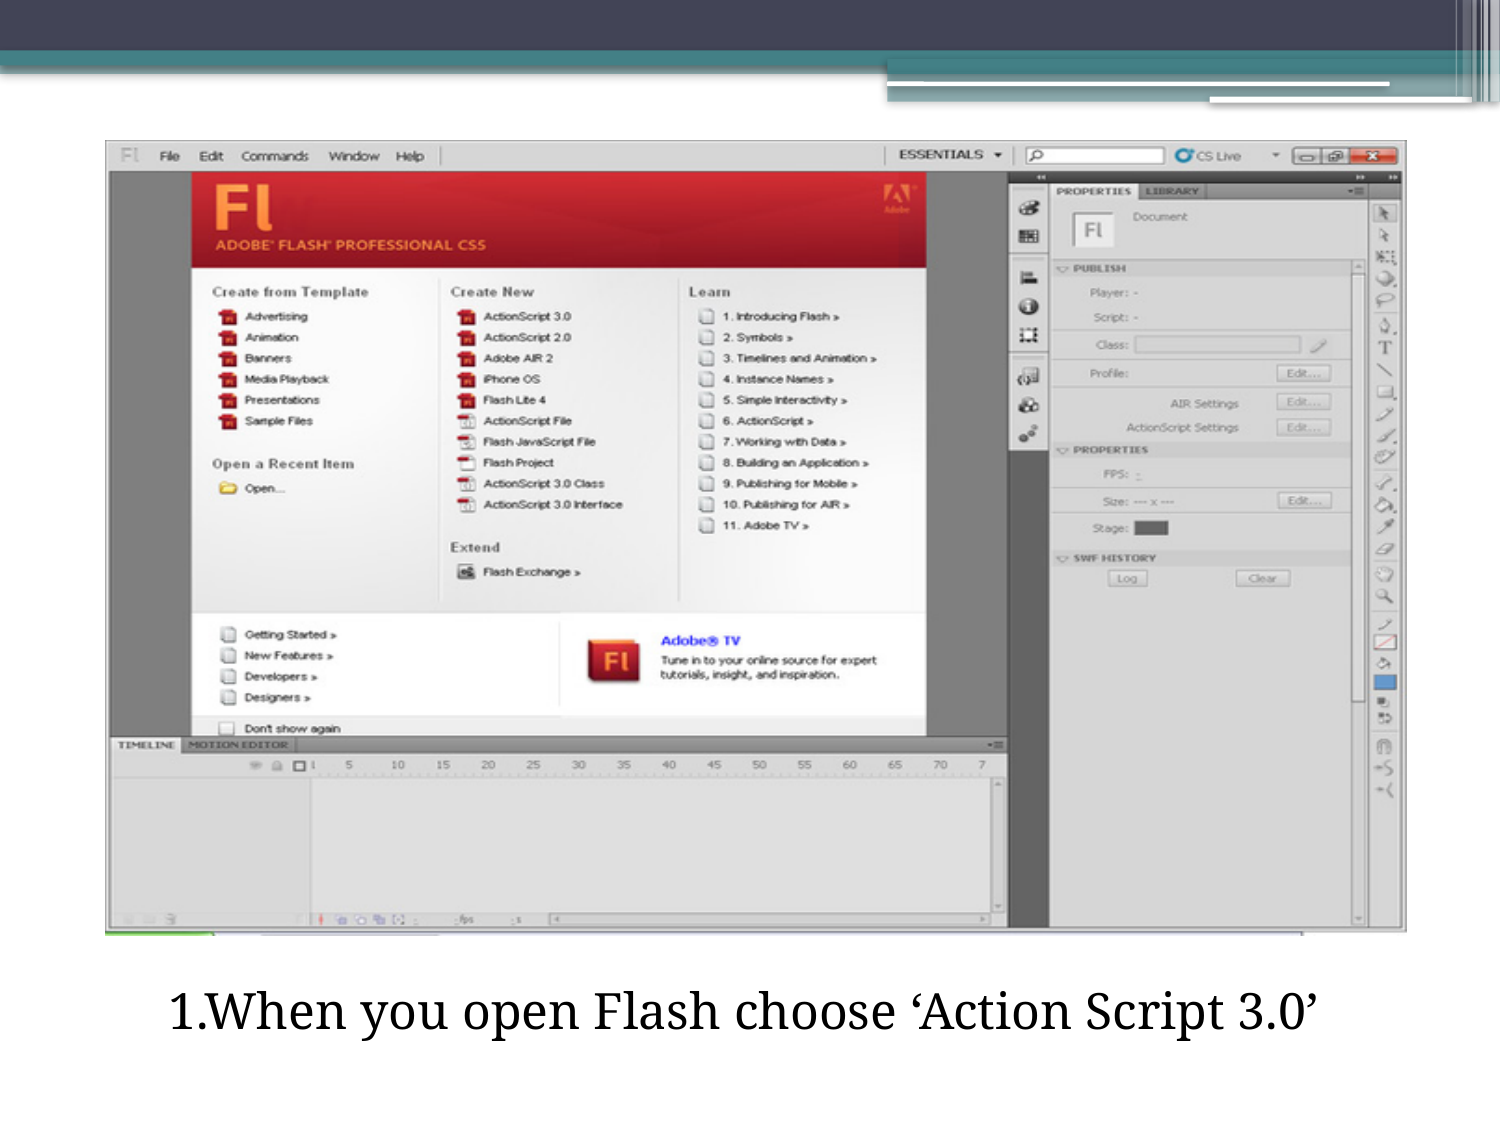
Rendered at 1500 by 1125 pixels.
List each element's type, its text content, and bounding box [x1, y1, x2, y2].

picture [105, 140, 1407, 937]
text_box 1.When you open Flash choose ‘Action Script 3.0’ [152, 972, 1336, 1048]
